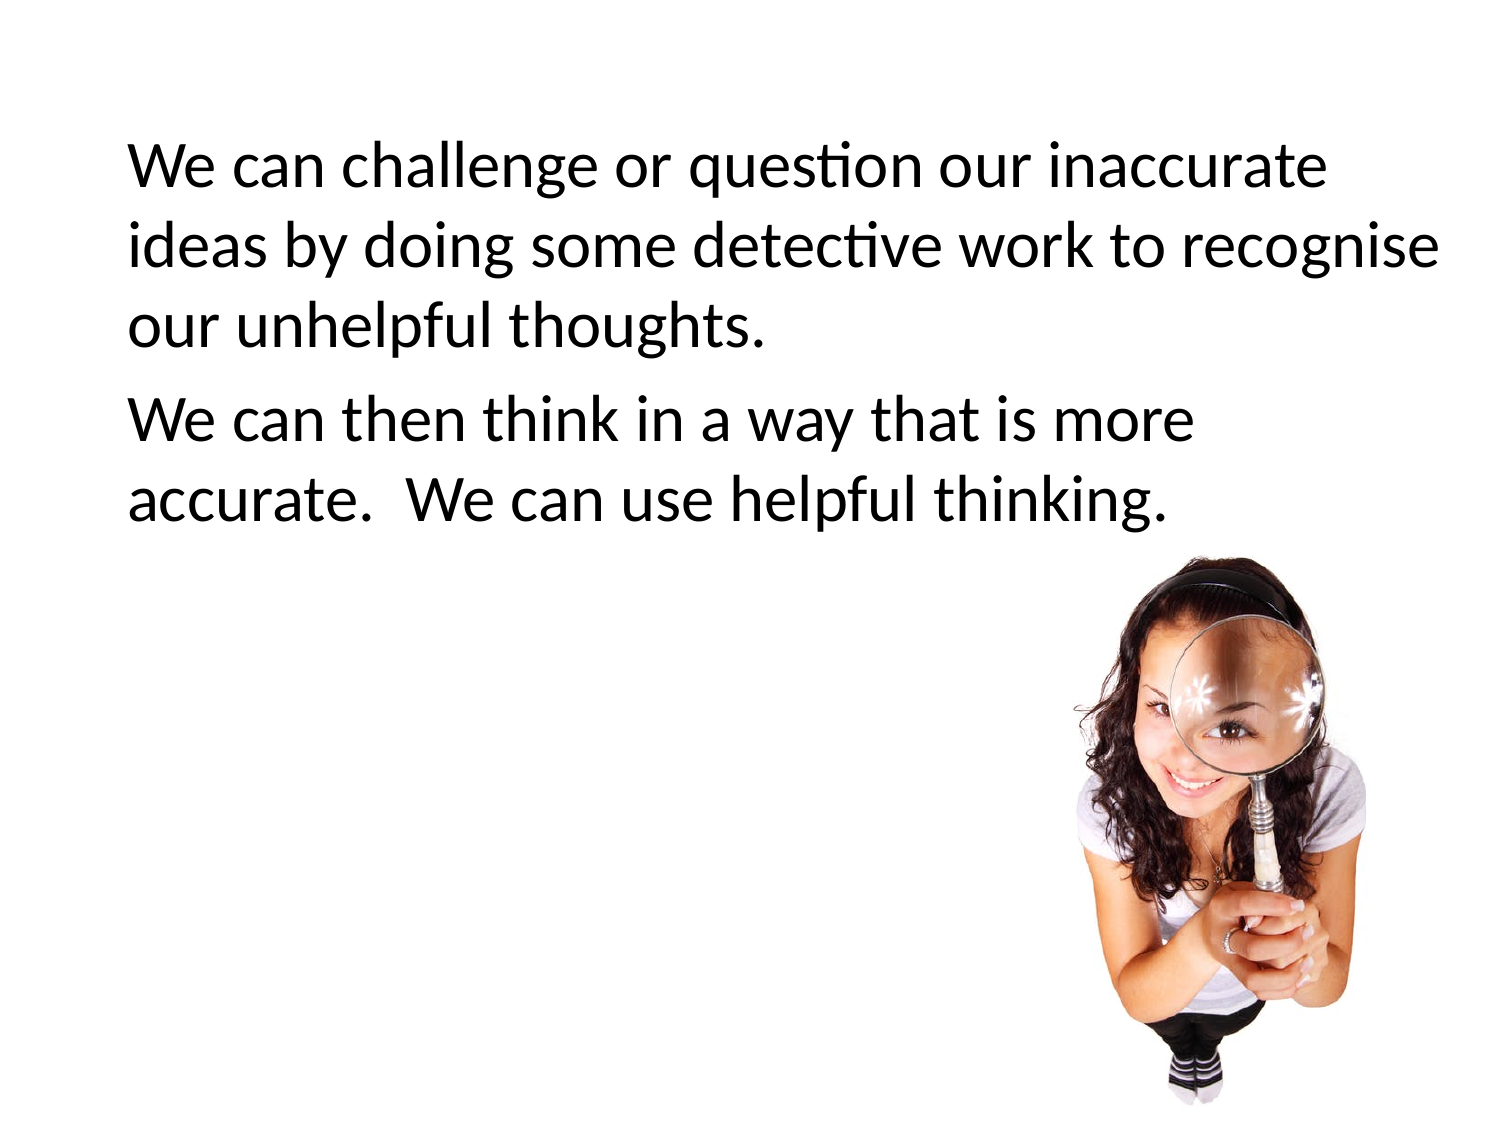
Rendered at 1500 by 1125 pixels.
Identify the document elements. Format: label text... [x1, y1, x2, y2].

list We can challenge or question our inaccurate ideas by doing some detective work to recognise our unhelpful thoughts. We can then think in a way that is more accurate. We can use helpful thinking. [112, 113, 1463, 857]
picture [1021, 540, 1412, 1125]
